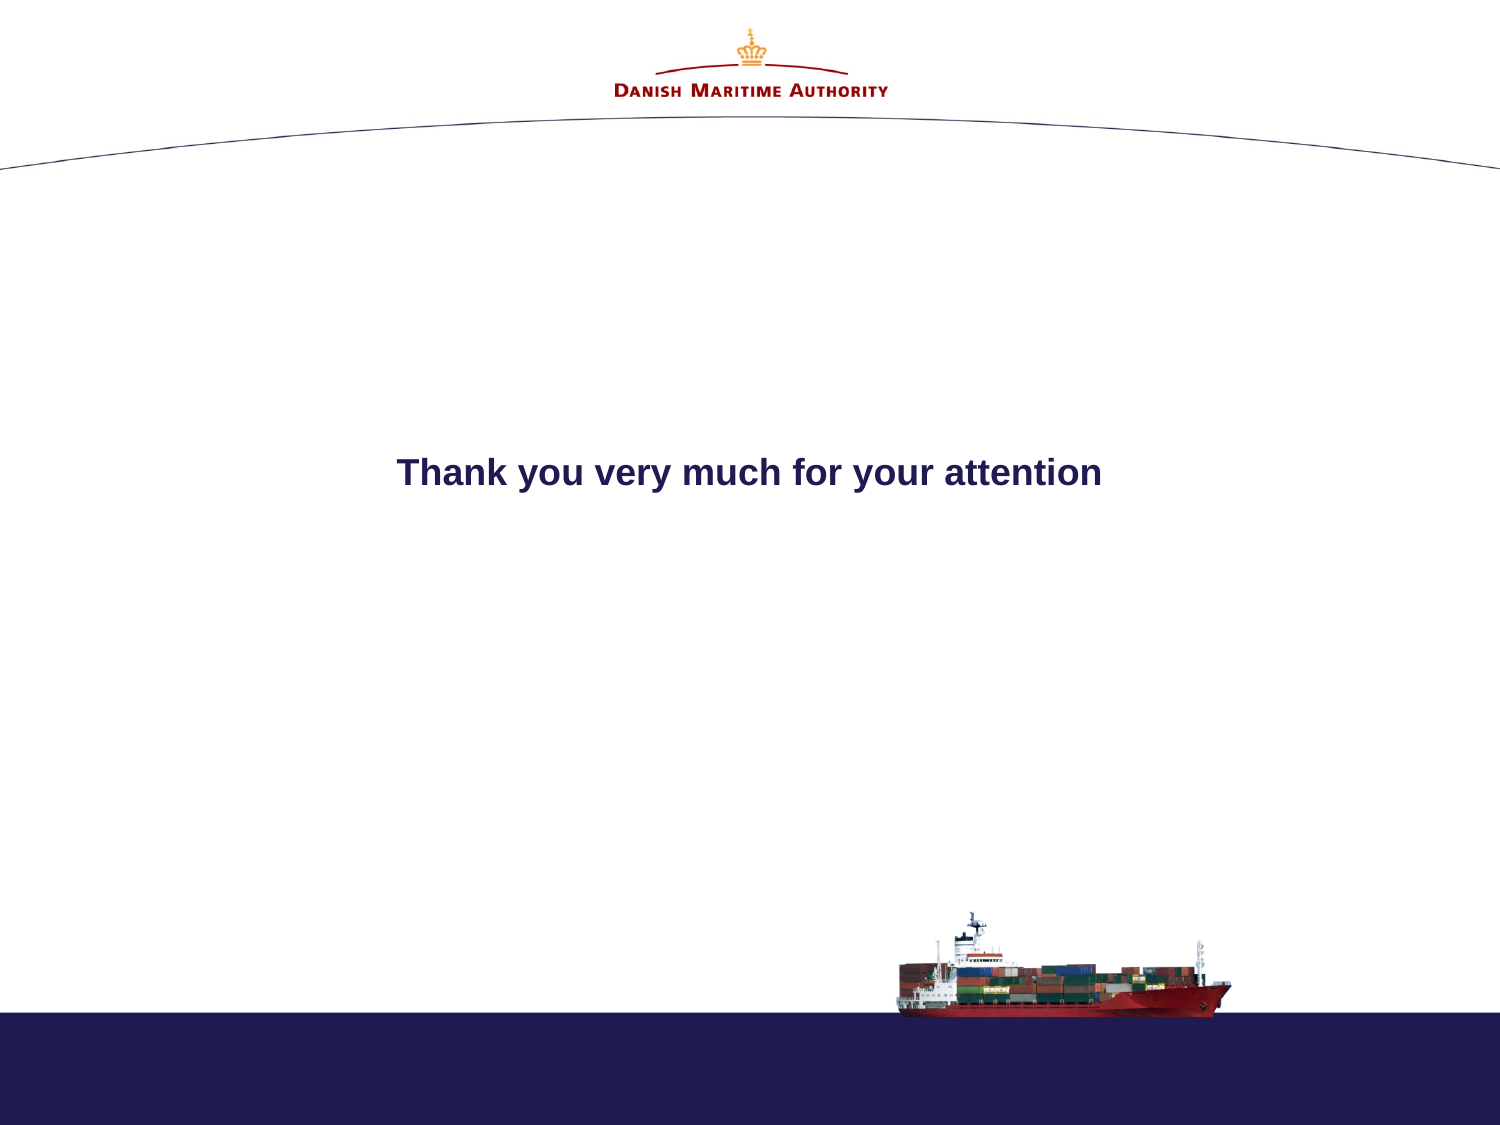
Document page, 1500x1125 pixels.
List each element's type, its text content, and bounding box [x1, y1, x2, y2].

picture [870, 845, 1273, 1108]
picture [0, 28, 1500, 184]
title Thank you very much for your attention [112, 349, 1388, 591]
